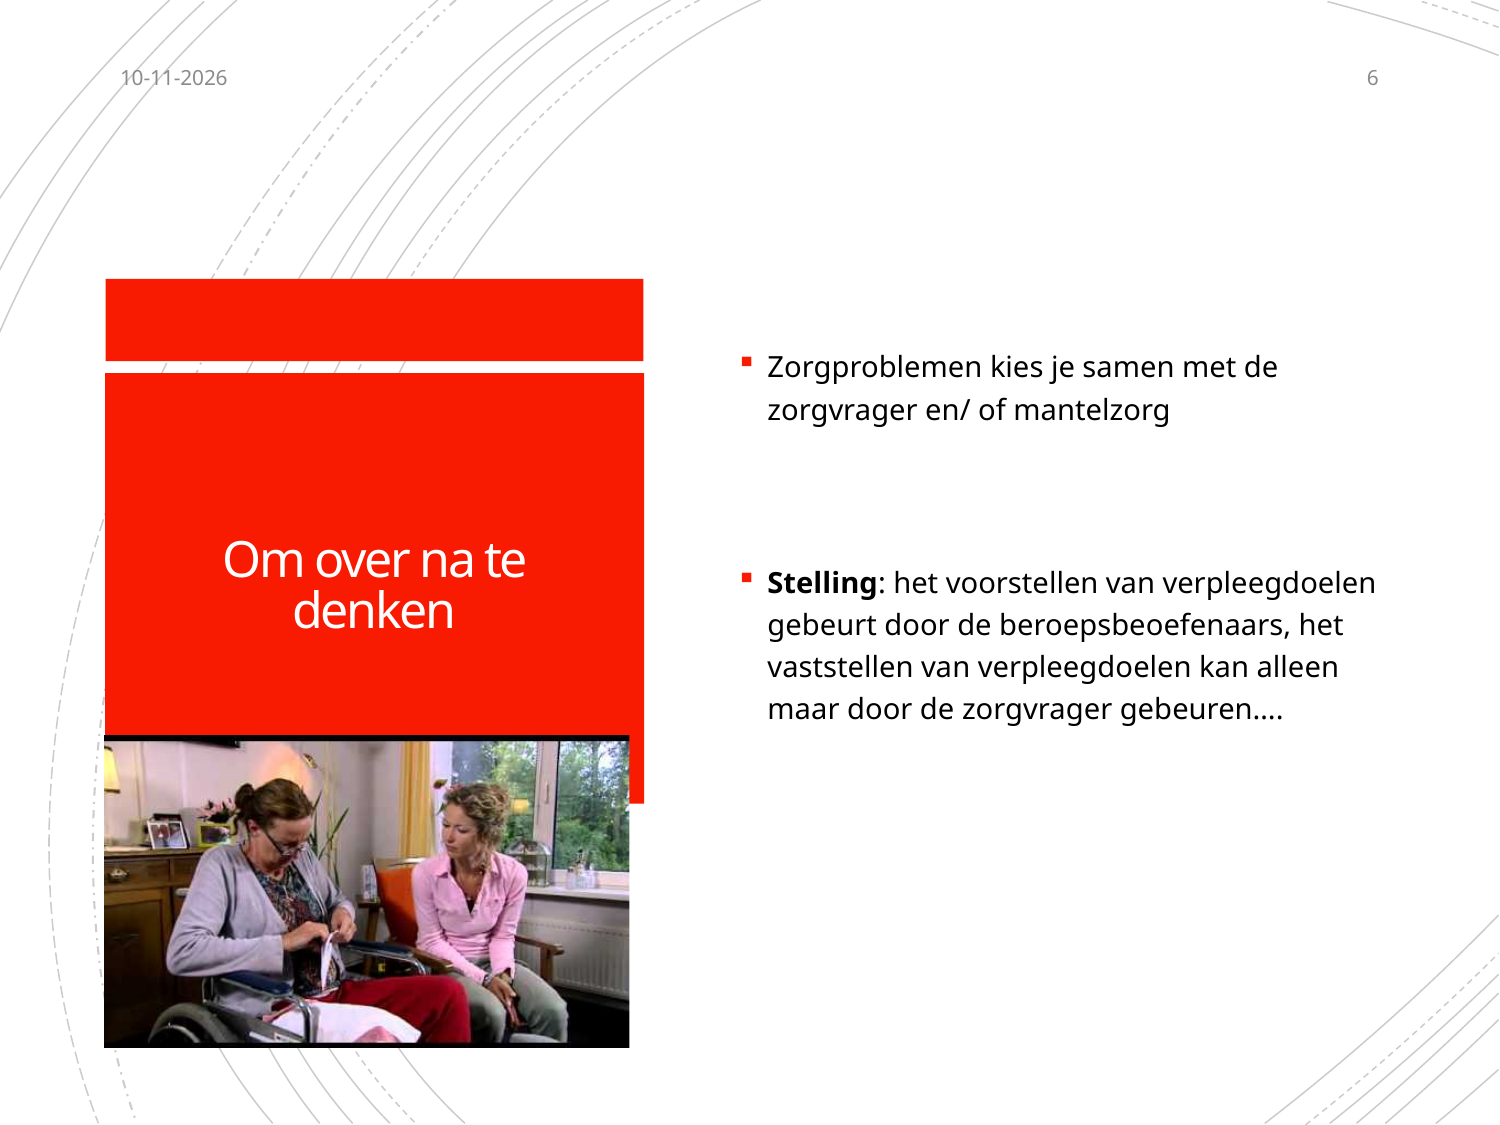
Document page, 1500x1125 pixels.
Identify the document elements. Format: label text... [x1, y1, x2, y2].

footer [105, 1021, 1394, 1074]
picture [103, 735, 630, 1048]
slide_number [105, 52, 555, 105]
title Om over na te denken [118, 385, 630, 735]
slide_number 6 [1281, 52, 1394, 105]
list Zorgproblemen kies je samen met de zorgvrager en/ of mantelzorg Stelling: het voorstellen van verpleegdoelen gebeurt door de beroepsbeoefenaars, het vaststellen van verpleegdoelen kan alleen maar door de zorgvrager gebeuren…. [724, 131, 1396, 993]
